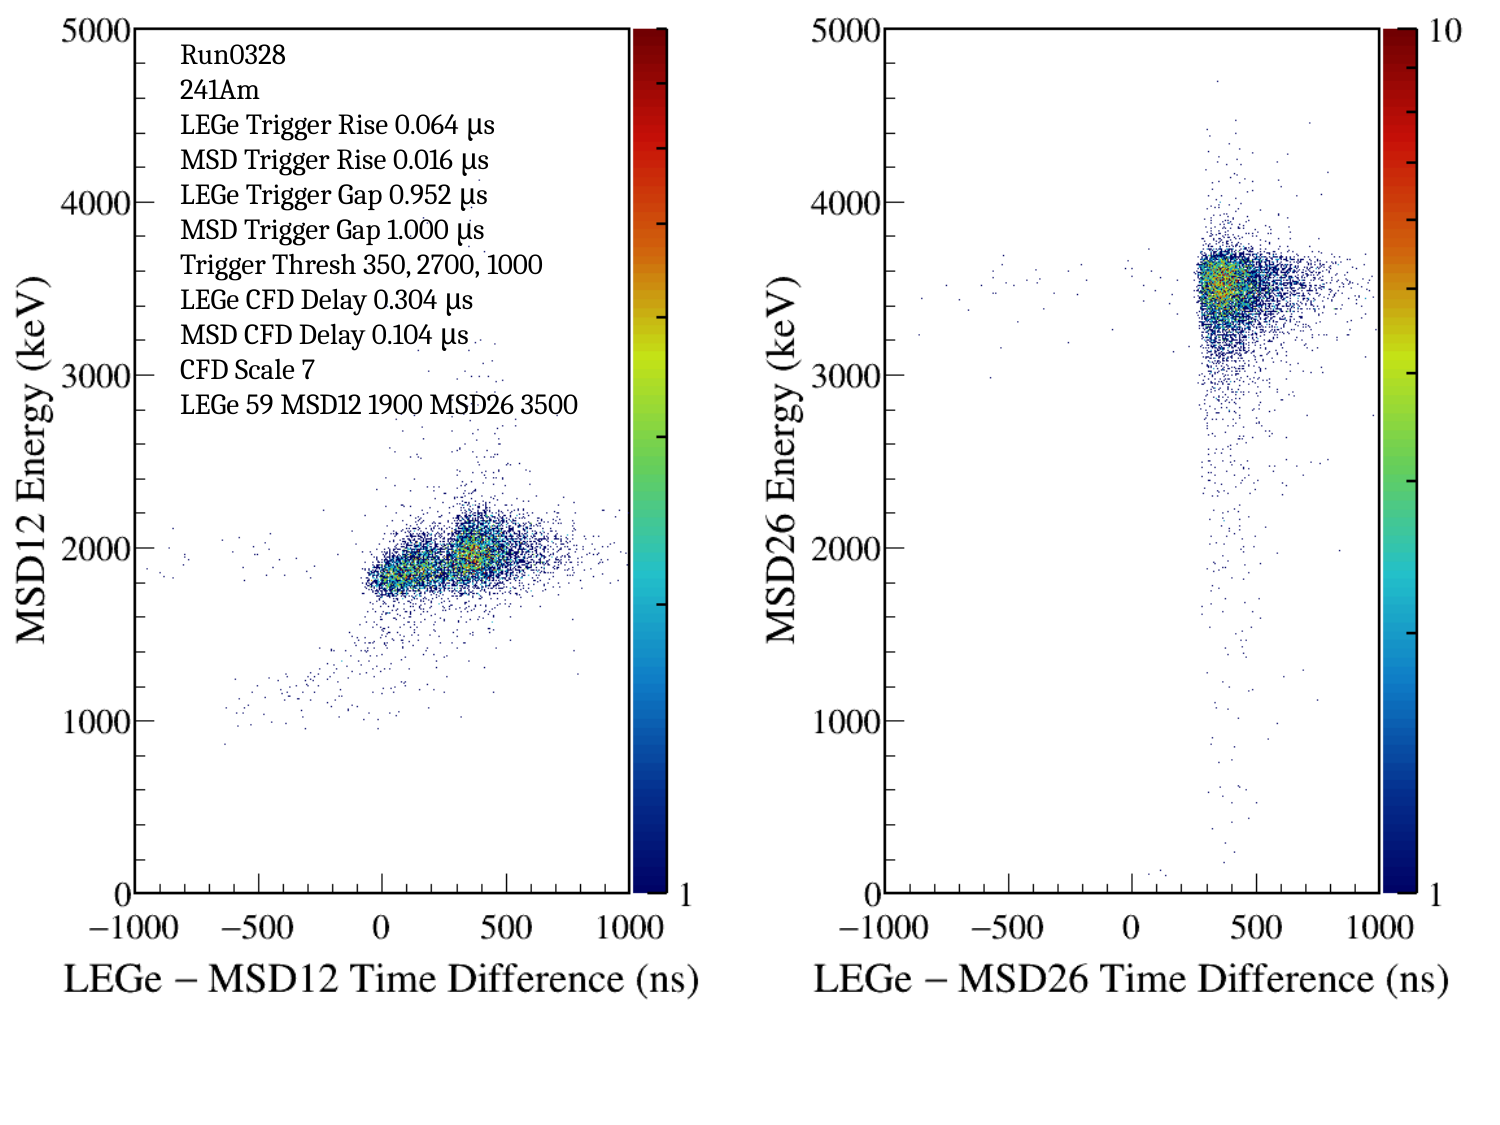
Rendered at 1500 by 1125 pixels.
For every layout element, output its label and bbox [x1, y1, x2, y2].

picture [0, 0, 1500, 1005]
